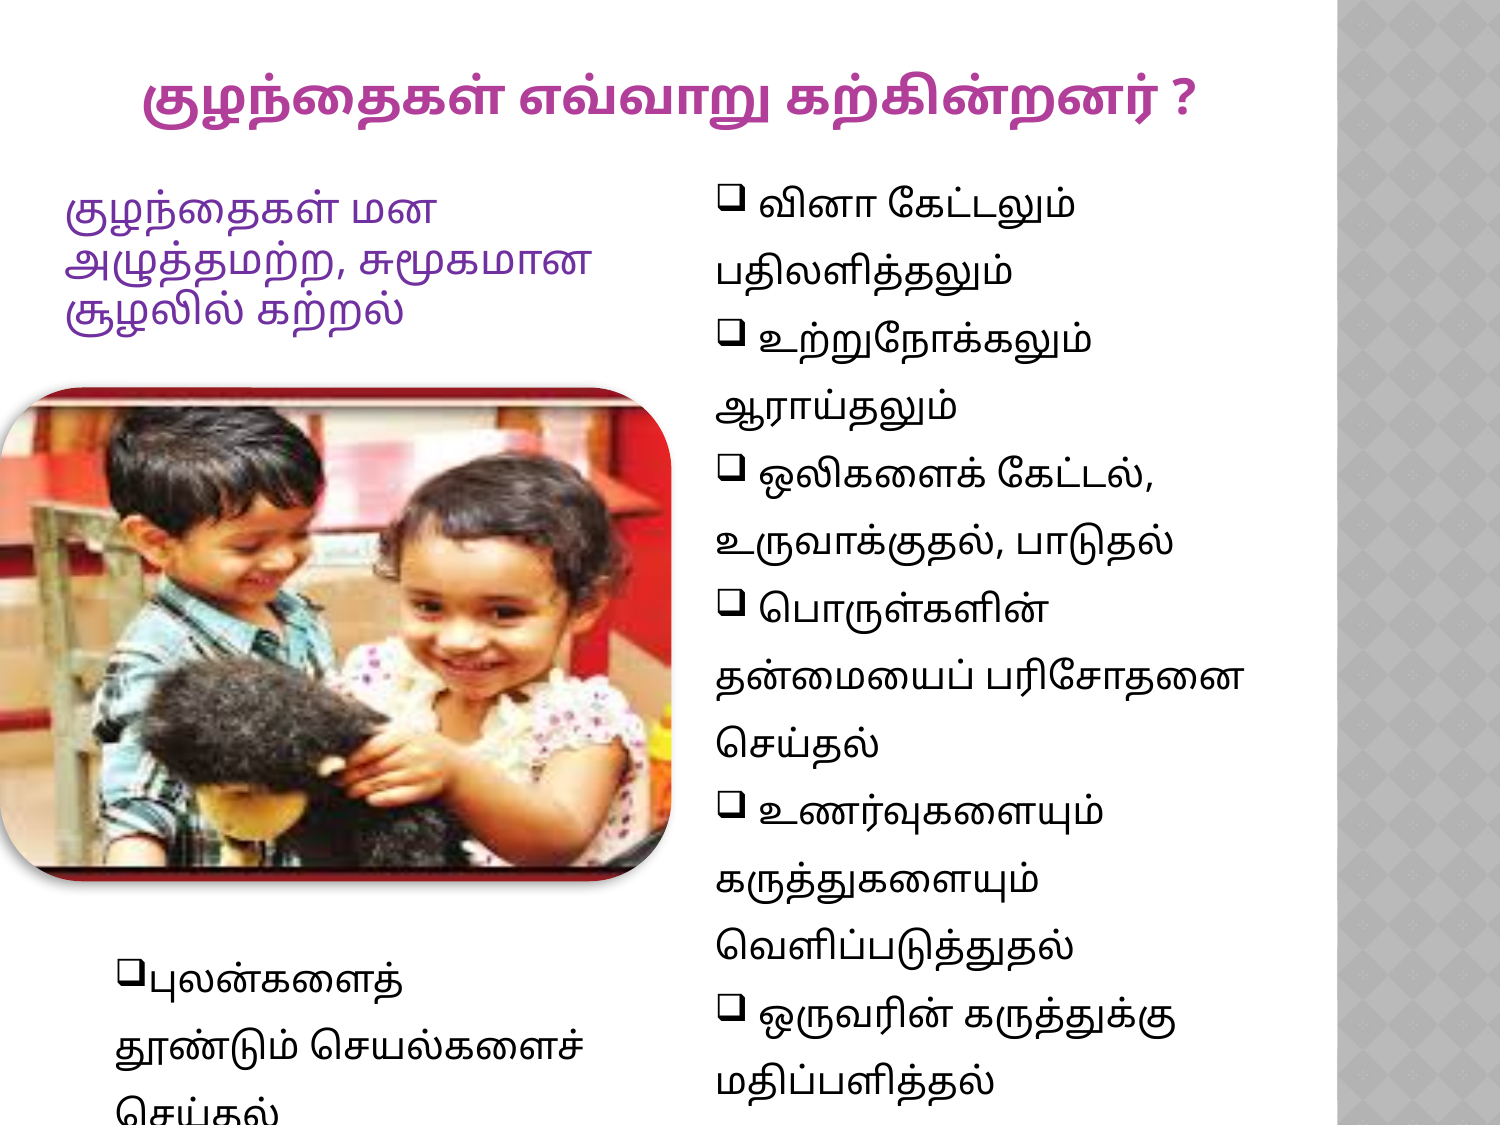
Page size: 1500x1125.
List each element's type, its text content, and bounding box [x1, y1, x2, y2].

text_box குழந்தைகள் மன அழுத்தமற்ற, சுமூகமான சூழலில் கற்றல் [50, 174, 688, 340]
text_box புலன்களைத் தூண்டும் செயல்களைச் செய்தல் [99, 924, 613, 1125]
title குழந்தைகள் எவ்வாறு கற்கின்றனர் ? [75, 52, 1263, 125]
text_box வினா கேட்டலும் பதிலளித்தலும் உற்றுநோக்கலும் ஆராய்தலும் ஒலிகளைக் கேட்டல், உருவாக்குதல், பாடுதல் பொருள்களின் தன்மையைப் பரிசோதனை செய்தல் உணர்வுகளையும் கருத்துகளையும் வெளிப்படுத்துதல் ஒருவரின் கருத்துக்கு மதிப்பளித்தல் உருவாக்குதலும் கட்டமைத்தலும் பிரச்சனைகளைத் தீர்த்தல் புத்தகங்களைத் தேர்ந்தெடுத்து வாசித்தல் [699, 149, 1325, 1125]
picture [0, 387, 672, 882]
